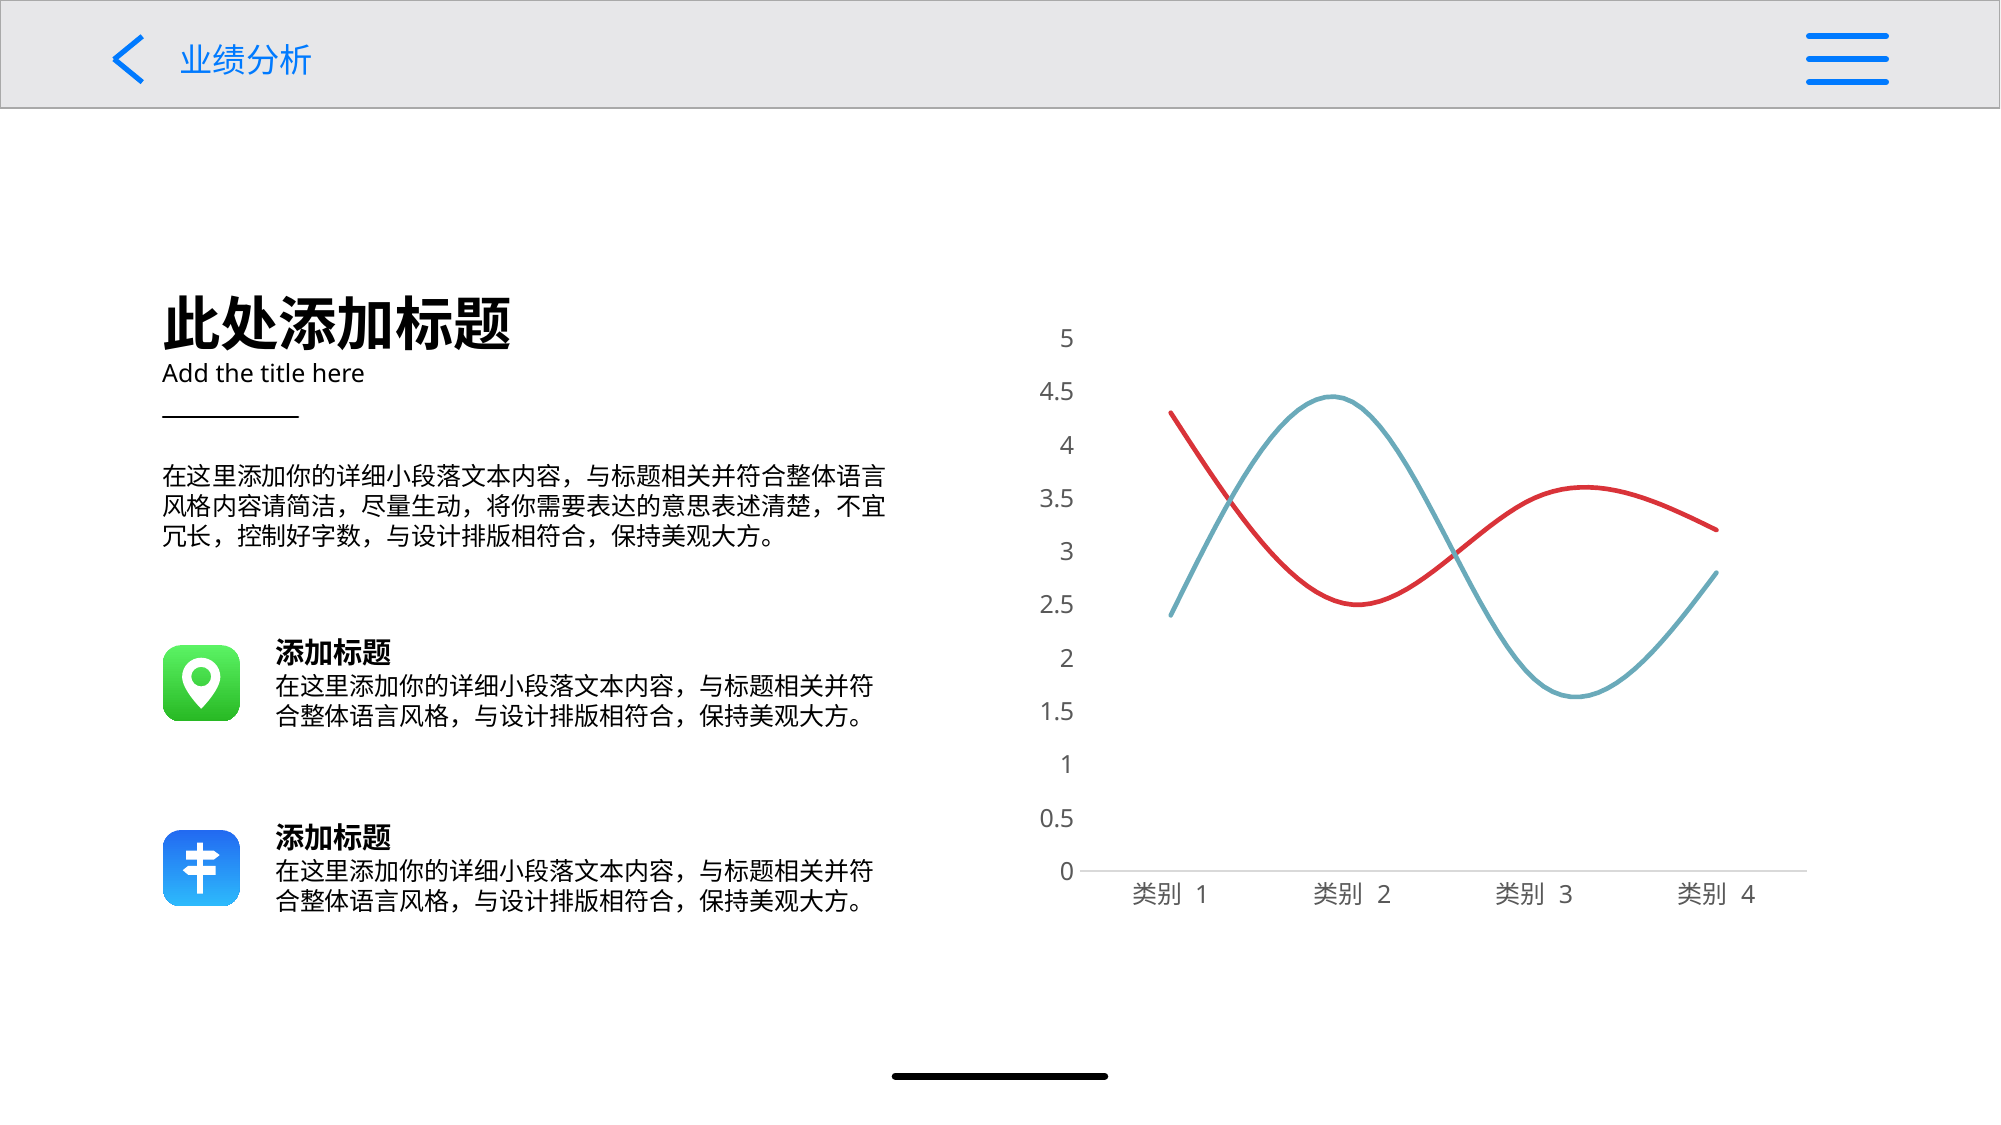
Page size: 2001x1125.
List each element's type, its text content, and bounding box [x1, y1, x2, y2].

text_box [162, 645, 240, 722]
text_box 此处添加标题 Add the title here [147, 279, 565, 395]
chart [1023, 308, 1824, 924]
text_box 在这里添加你的详细小段落文本内容，与标题相关并符合整体语言风格内容请简洁，尽量生动，将你需要表达的意思表述清楚，不宜冗长，控制好字数，与设计排版相符合，保持美观大方。 [147, 452, 910, 558]
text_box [162, 829, 240, 907]
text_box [260, 627, 910, 739]
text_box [260, 812, 910, 924]
